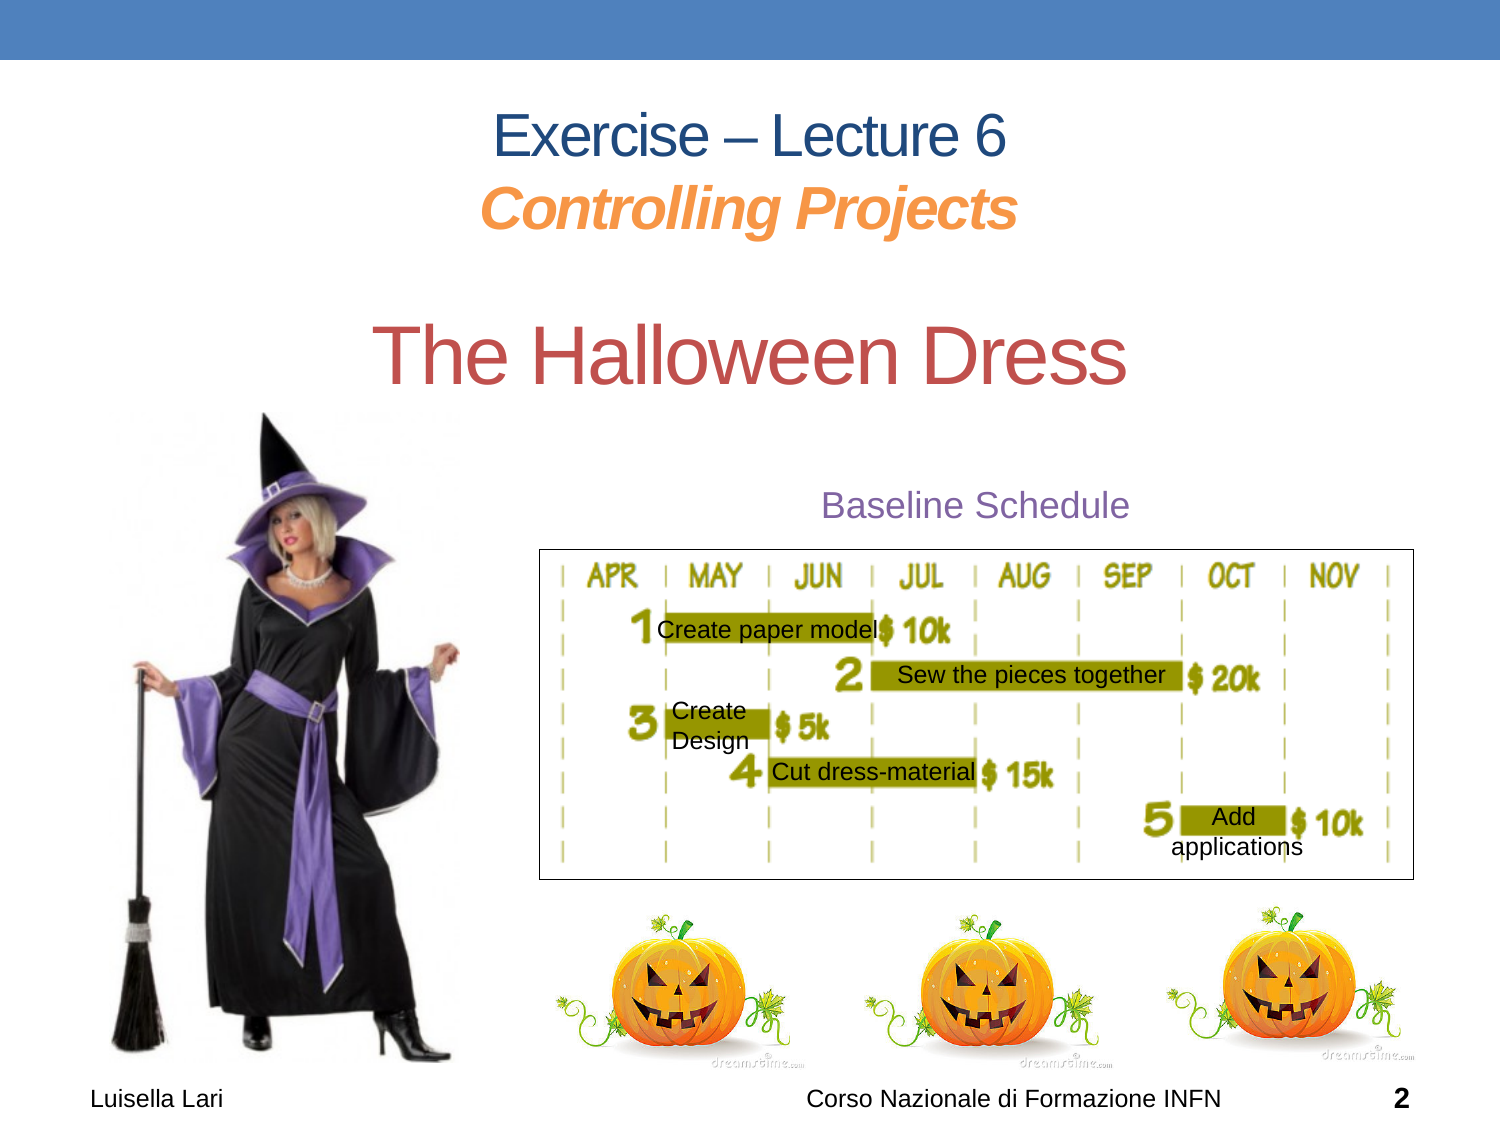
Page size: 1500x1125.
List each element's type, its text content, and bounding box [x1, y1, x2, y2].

picture [109, 411, 461, 1063]
slide_number Luisella Lari [75, 1070, 550, 1125]
title Exercise – Lecture 6 Controlling Projects [75, 87, 1425, 250]
picture [539, 904, 806, 1071]
picture [848, 904, 1114, 1071]
text_box The Halloween Dress [74, 270, 1425, 433]
slide_number 2 [1250, 1070, 1425, 1125]
text_box Baseline Schedule [805, 473, 1207, 534]
picture [539, 549, 1414, 880]
picture [1150, 896, 1417, 1063]
footer Corso Nazionale di Formazione INFN [562, 1070, 1238, 1125]
